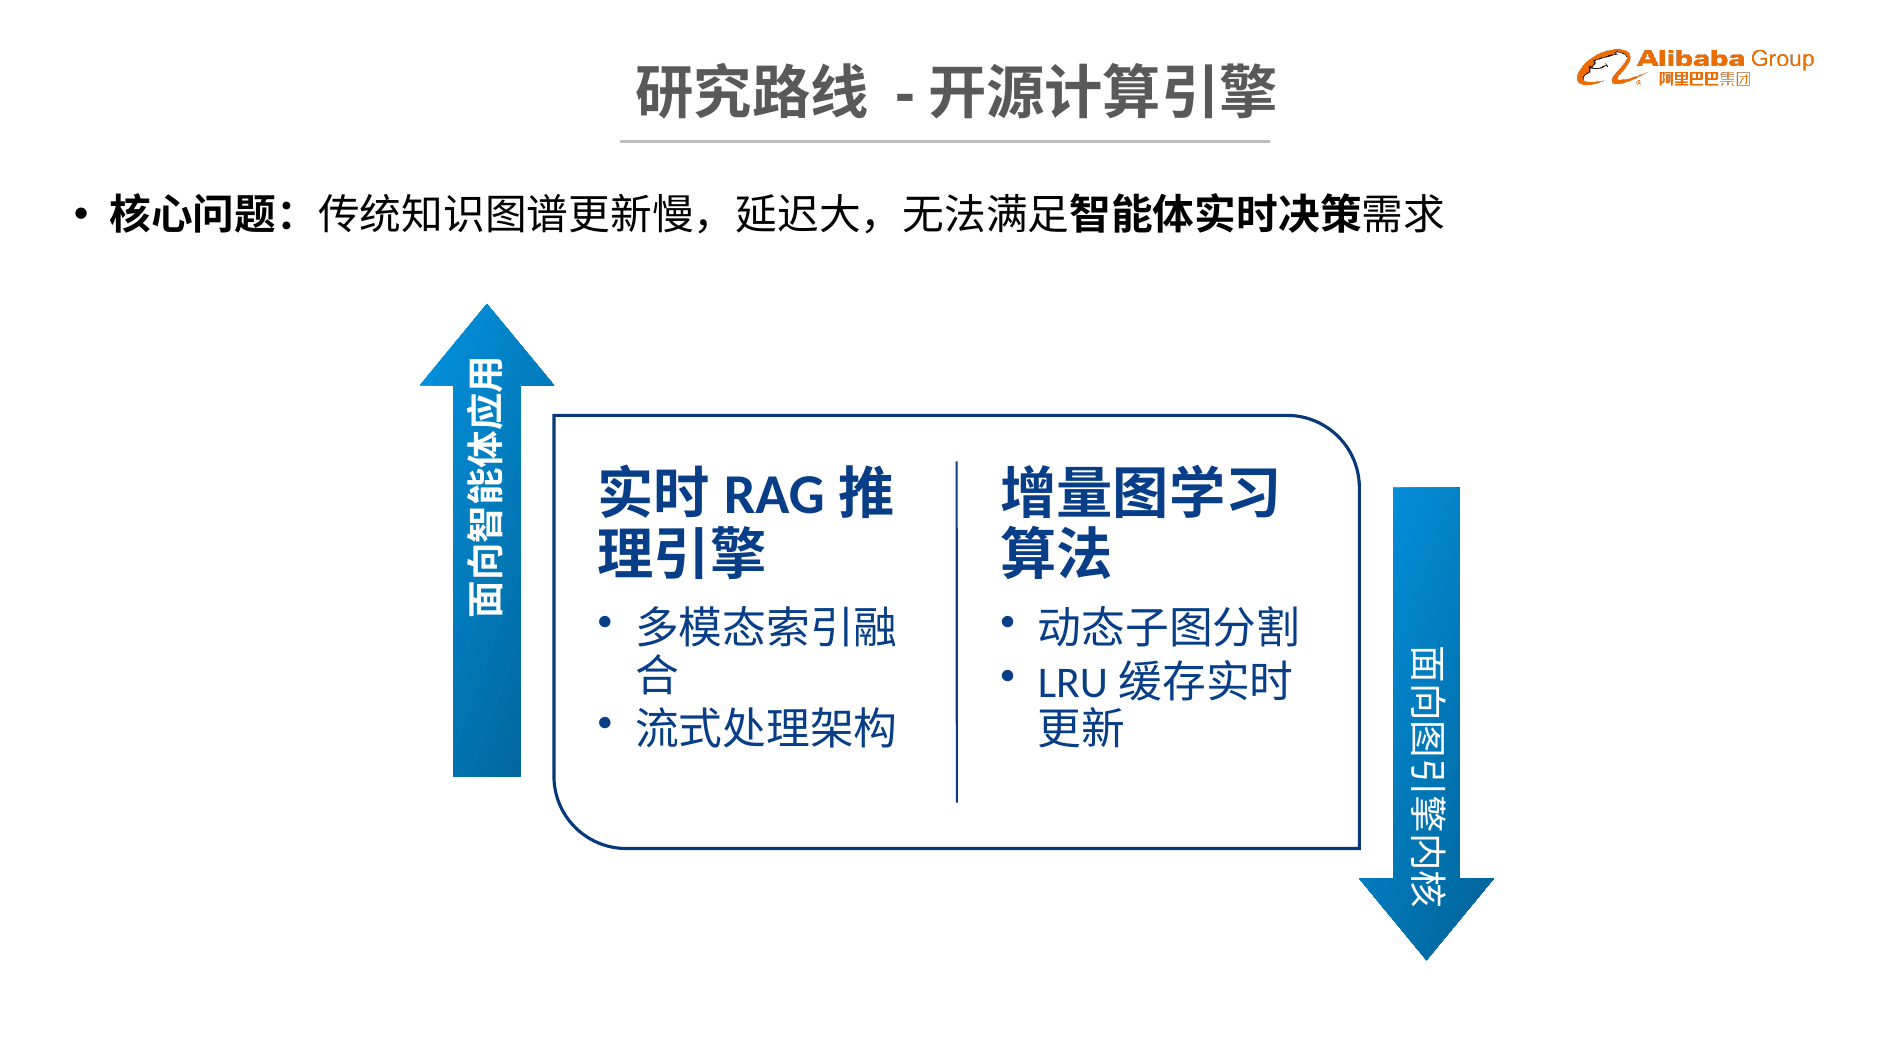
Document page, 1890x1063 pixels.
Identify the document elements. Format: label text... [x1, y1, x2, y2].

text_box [326, 303, 1587, 961]
title 研究路线 -开源计算引擎 [58, 35, 1855, 154]
list 核心问题：传统知识图谱更新慢，延迟大，无法满足智能体实时决策需求 [58, 165, 1855, 958]
